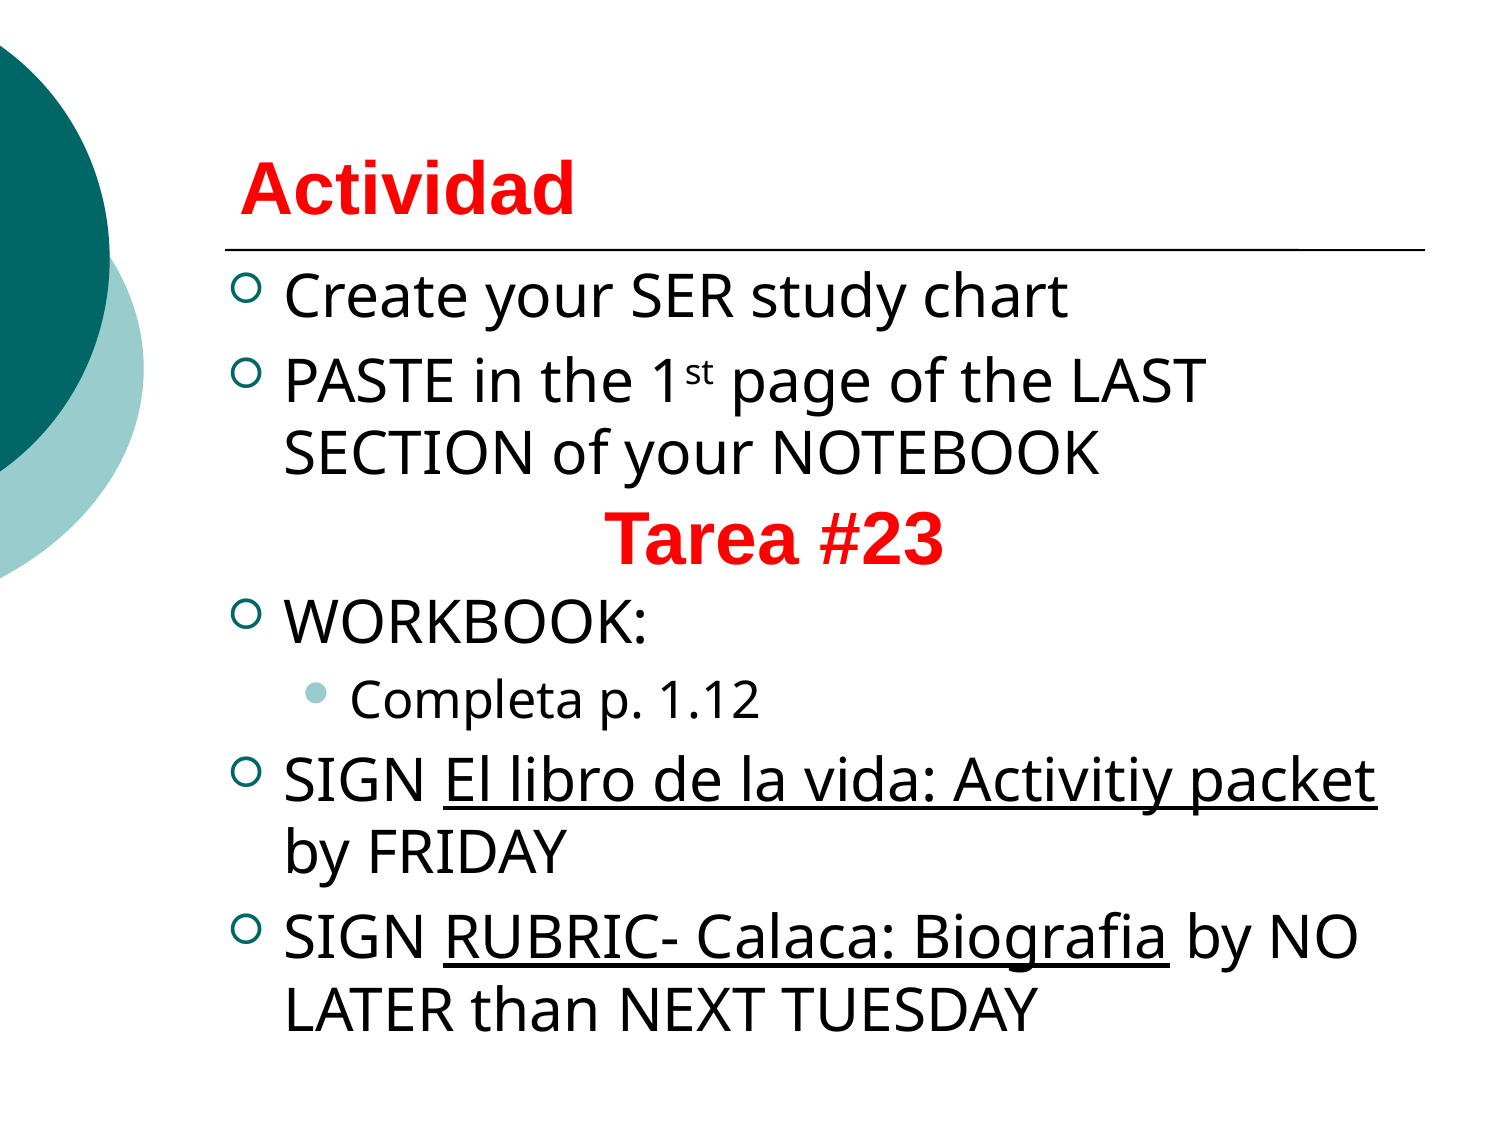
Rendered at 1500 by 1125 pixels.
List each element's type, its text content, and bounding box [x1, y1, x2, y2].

title Actividad [224, 49, 1425, 237]
text_box Tarea #23 [174, 399, 1375, 588]
list Create your SER study chart PASTE in the 1st page of the LAST SECTION of your NOTEBOOK WORKBOOK: Completa p. 1.12 SIGN El libro de la vida: Activitiy packet by FRIDAY SIGN RUBRIC- Calaca: Biografia by NO LATER than NEXT TUESDAY [212, 249, 1413, 925]
